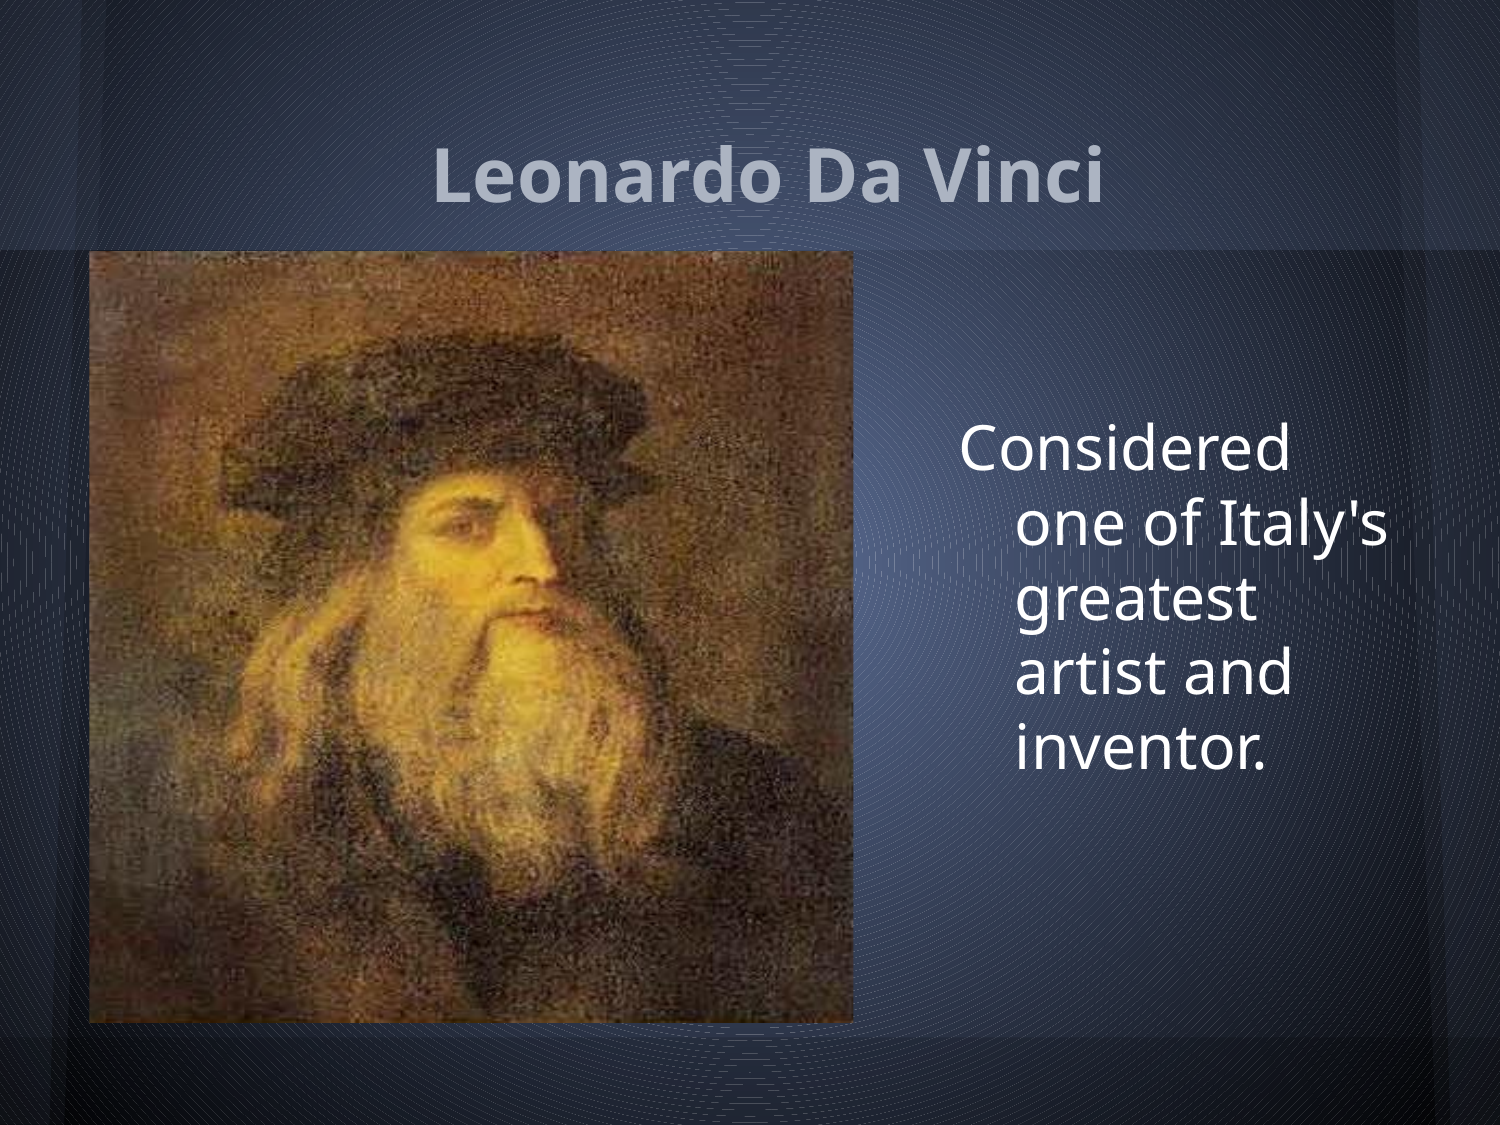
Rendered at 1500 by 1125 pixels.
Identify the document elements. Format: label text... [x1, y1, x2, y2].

list Considered one of Italy's greatest artist and inventor. [943, 392, 1425, 1061]
title Leonardo Da Vinci [75, 14, 1425, 233]
text_box [89, 251, 854, 1023]
